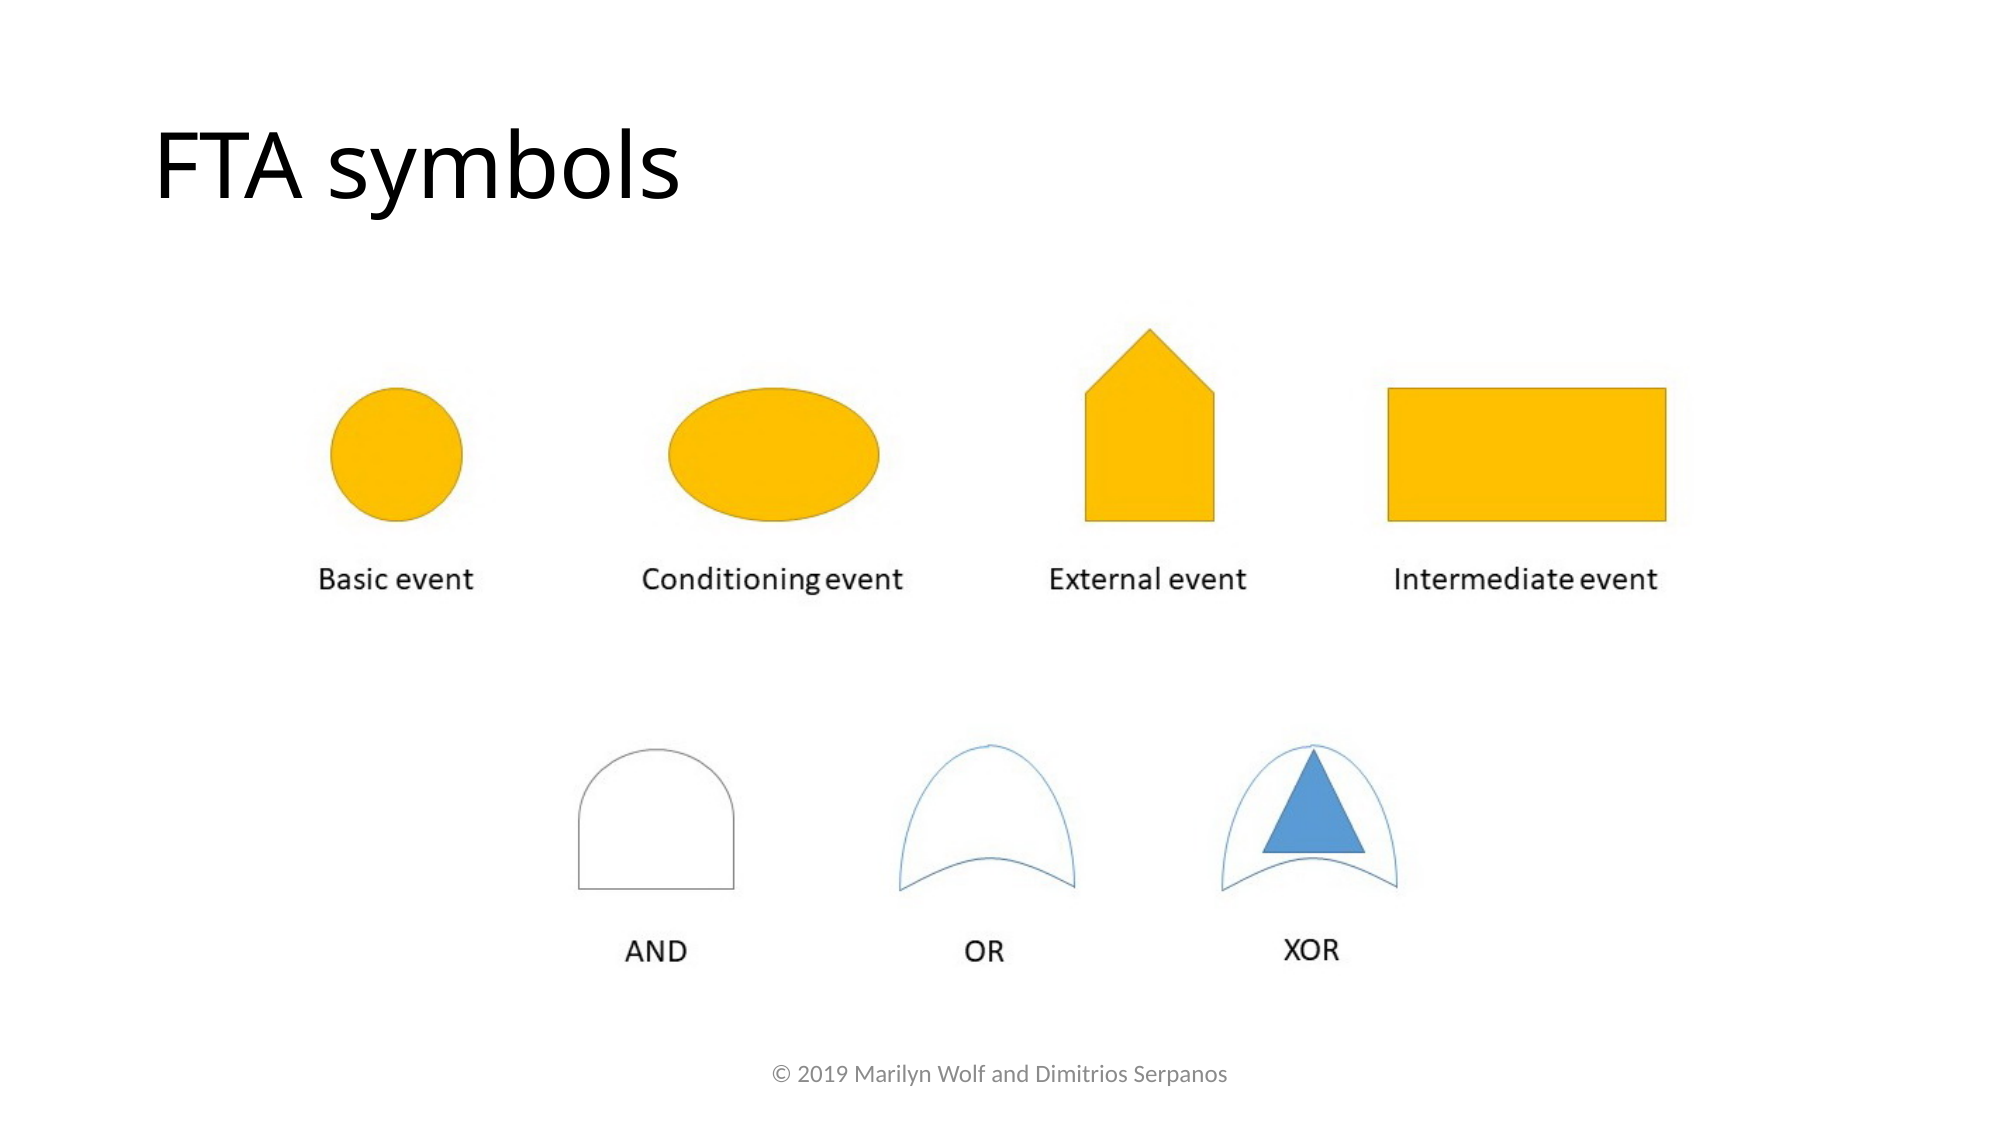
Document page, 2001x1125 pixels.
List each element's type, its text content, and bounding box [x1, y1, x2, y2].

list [269, 299, 1730, 1014]
footer © 2019 Marilyn Wolf and Dimitrios Serpanos [662, 1042, 1338, 1103]
title FTA symbols [137, 59, 1863, 278]
